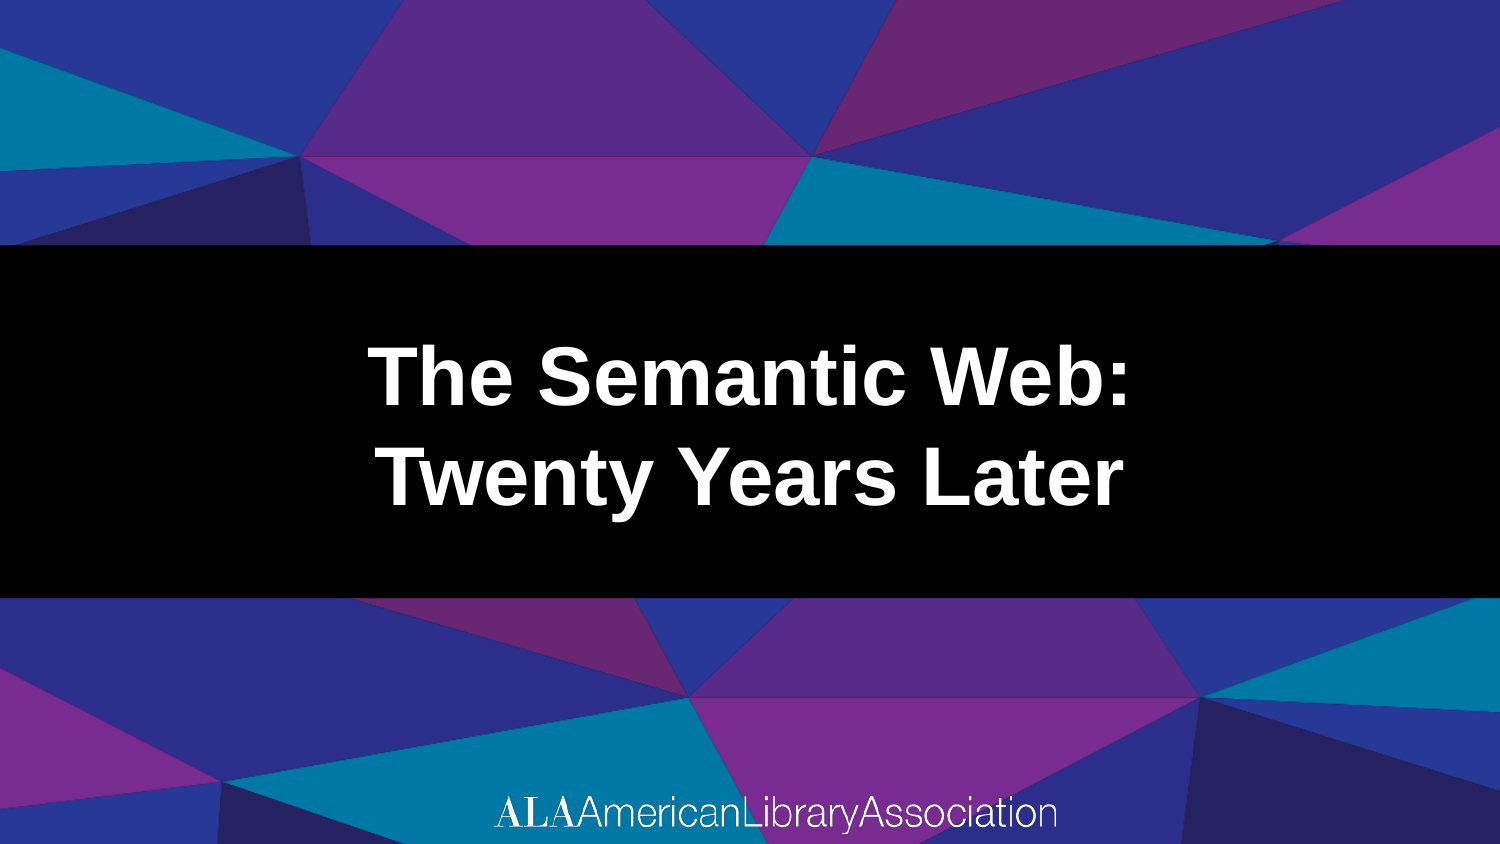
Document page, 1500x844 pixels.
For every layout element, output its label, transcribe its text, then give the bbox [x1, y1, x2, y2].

picture [0, 599, 1500, 844]
picture [506, 799, 518, 826]
picture [679, 806, 685, 820]
picture [582, 813, 598, 817]
picture [588, 797, 596, 812]
picture [722, 806, 726, 826]
picture [0, 0, 1500, 245]
title The Semantic Web: Twenty Years Later [32, 274, 1468, 570]
picture [560, 798, 572, 826]
picture [528, 797, 533, 826]
picture [729, 805, 738, 826]
